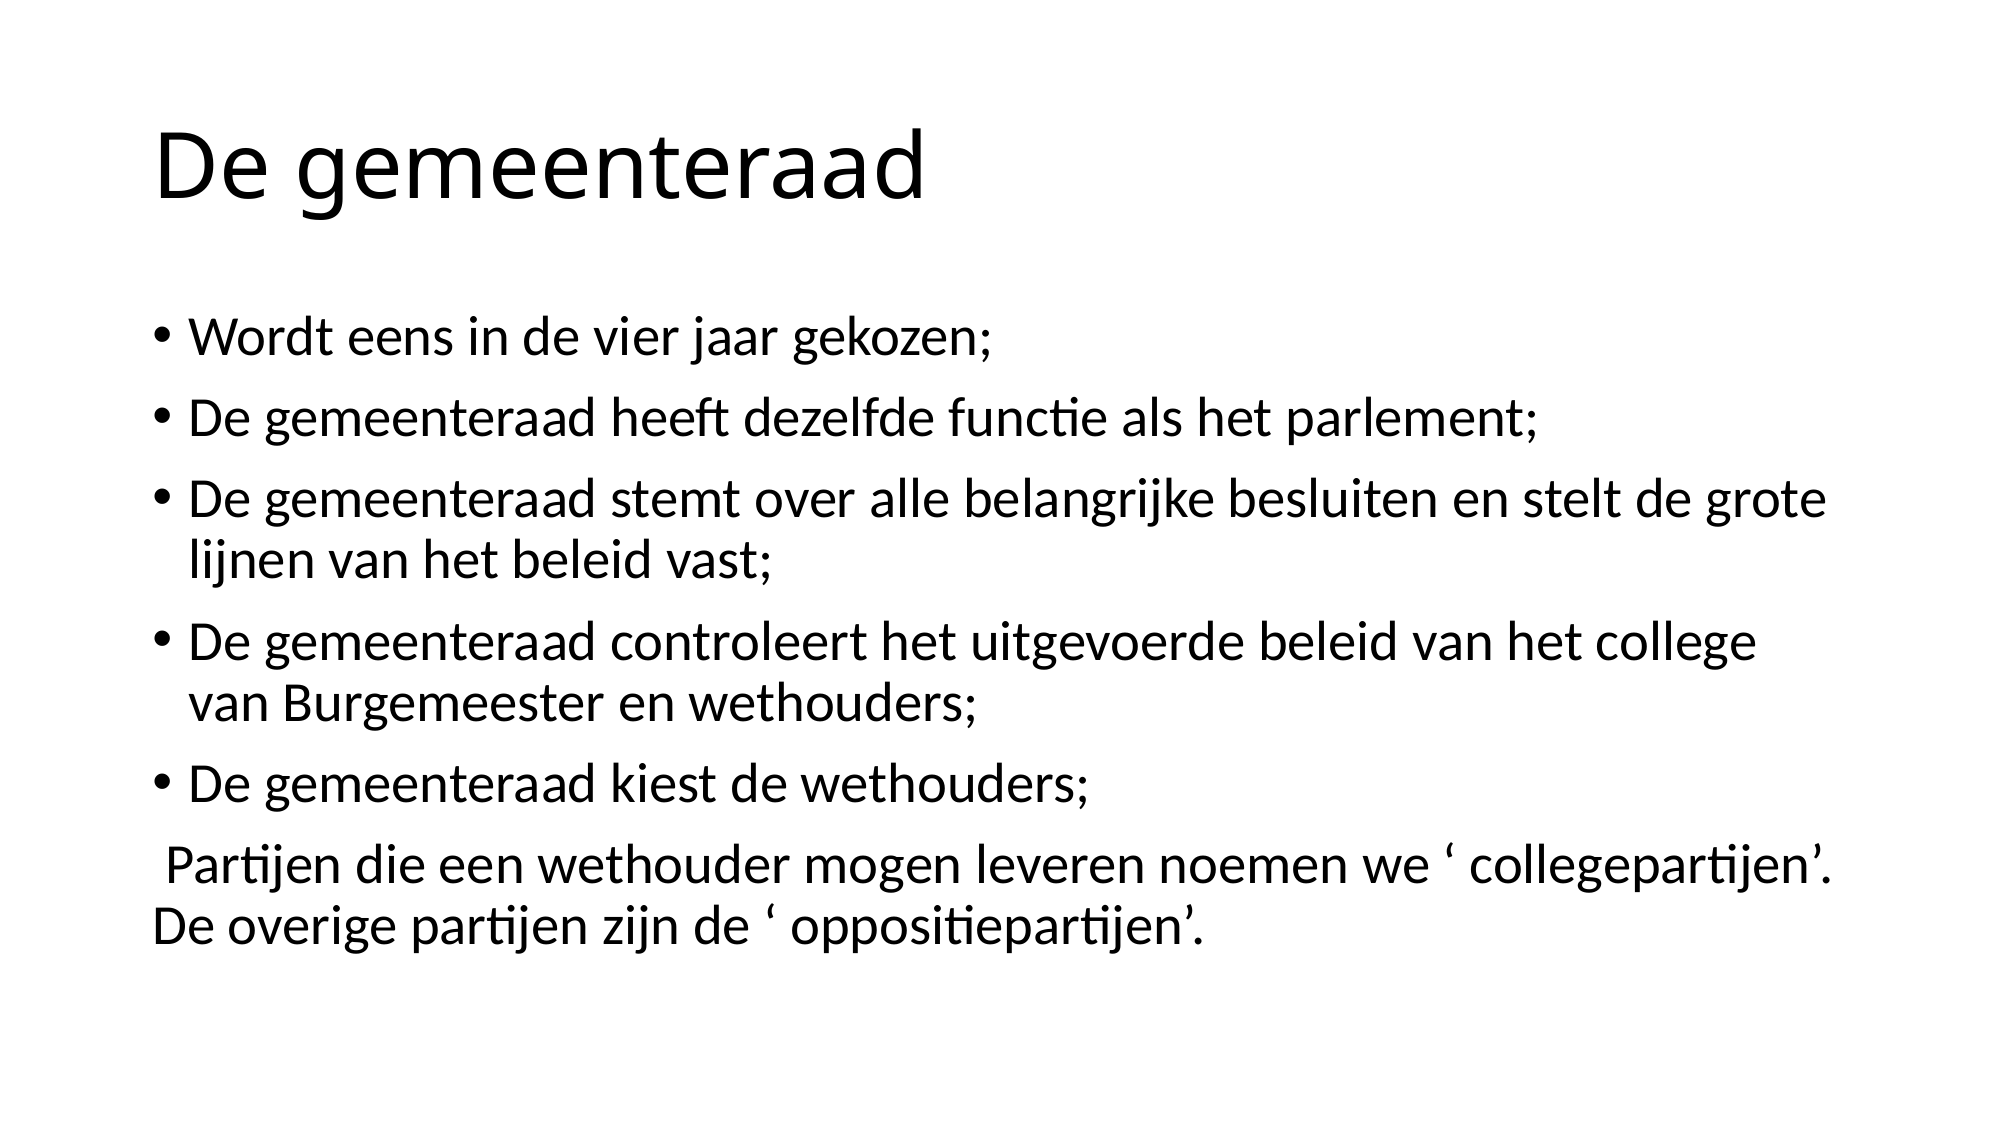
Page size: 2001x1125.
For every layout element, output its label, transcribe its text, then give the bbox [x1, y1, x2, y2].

title De gemeenteraad [137, 59, 1863, 278]
list Wordt eens in de vier jaar gekozen; De gemeenteraad heeft dezelfde functie als het parlement; De gemeenteraad stemt over alle belangrijke besluiten en stelt de grote lijnen van het beleid vast; De gemeenteraad controleert het uitgevoerde beleid van het college van Burgemeester en wethouders; De gemeenteraad kiest de wethouders; Partijen die een wethouder mogen leveren noemen we ‘ collegepartijen’. De overige partijen zijn de ‘ oppositiepartijen’. [137, 299, 1863, 1014]
